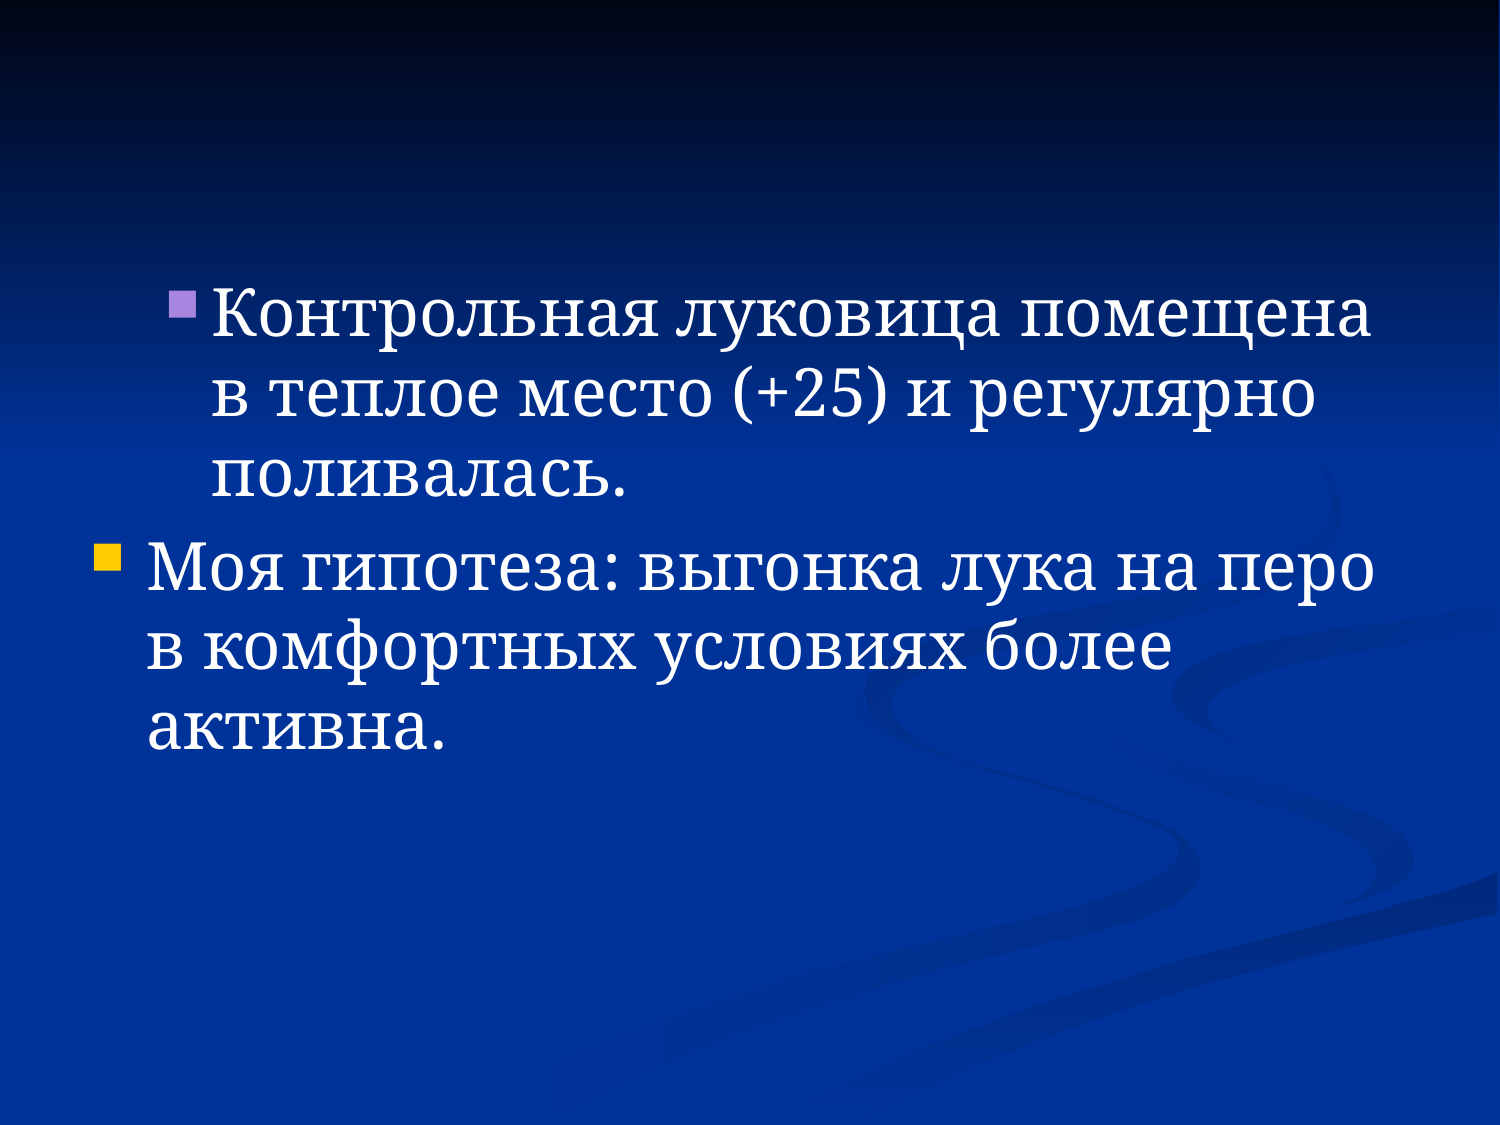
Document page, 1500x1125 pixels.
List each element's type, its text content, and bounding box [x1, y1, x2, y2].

list Контрольная луковица помещена в теплое место (+25) и регулярно поливалась. Моя гипотеза: выгонка лука на перо в комфортных условиях более активна. [74, 262, 1426, 1006]
